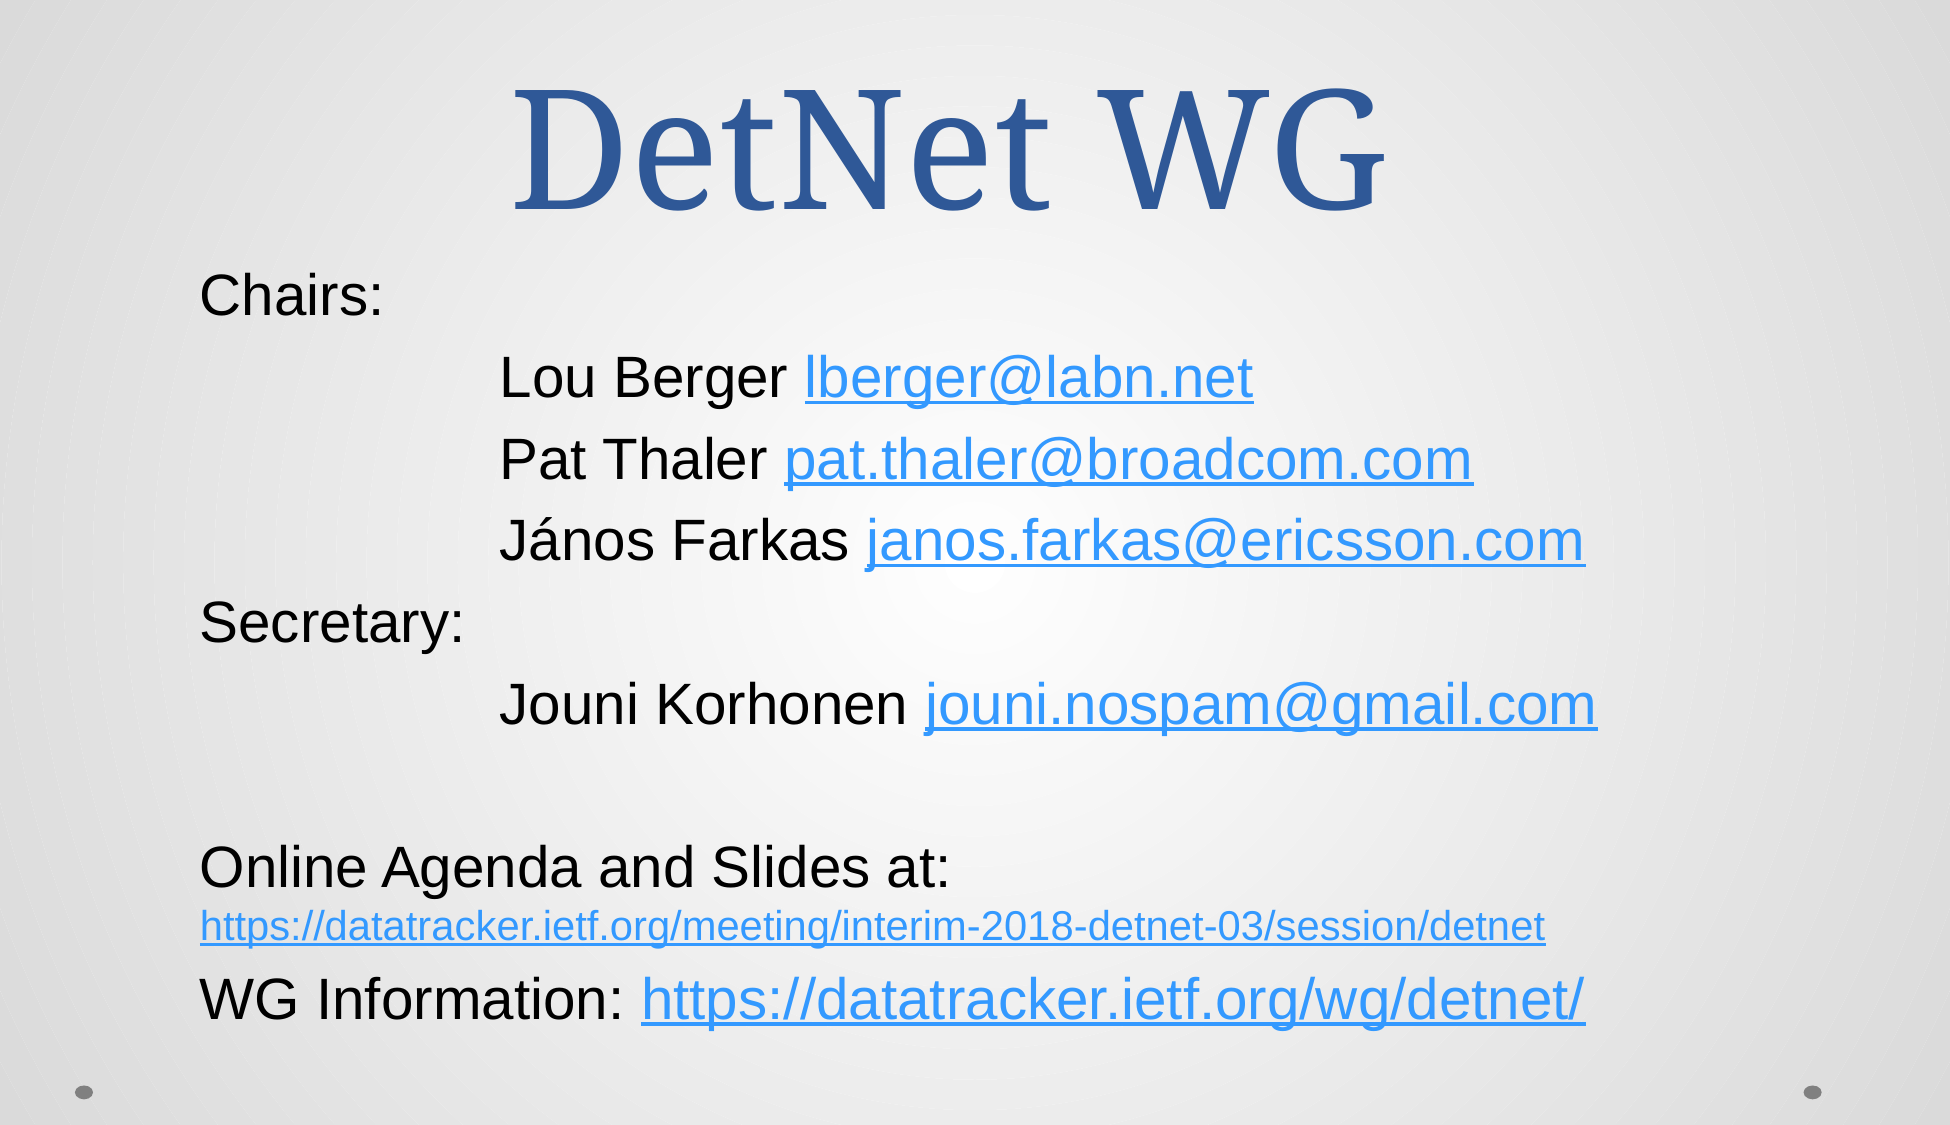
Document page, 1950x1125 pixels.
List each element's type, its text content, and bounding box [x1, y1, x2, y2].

title DetNet WG [141, 0, 1799, 250]
subtitle Chairs: Lou Berger lberger@labn.net Pat Thaler pat.thaler@broadcom.com János Farkas janos.farkas@ericsson.com Secretary: Jouni Korhonen jouni.nospam@gmail.com Online Agenda and Slides at: https://datatracker.ietf.org/meeting/interim-2018-detnet-03/session/detnet WG Information: https://datatracker.ietf.org/wg/detnet/ [184, 249, 1798, 975]
